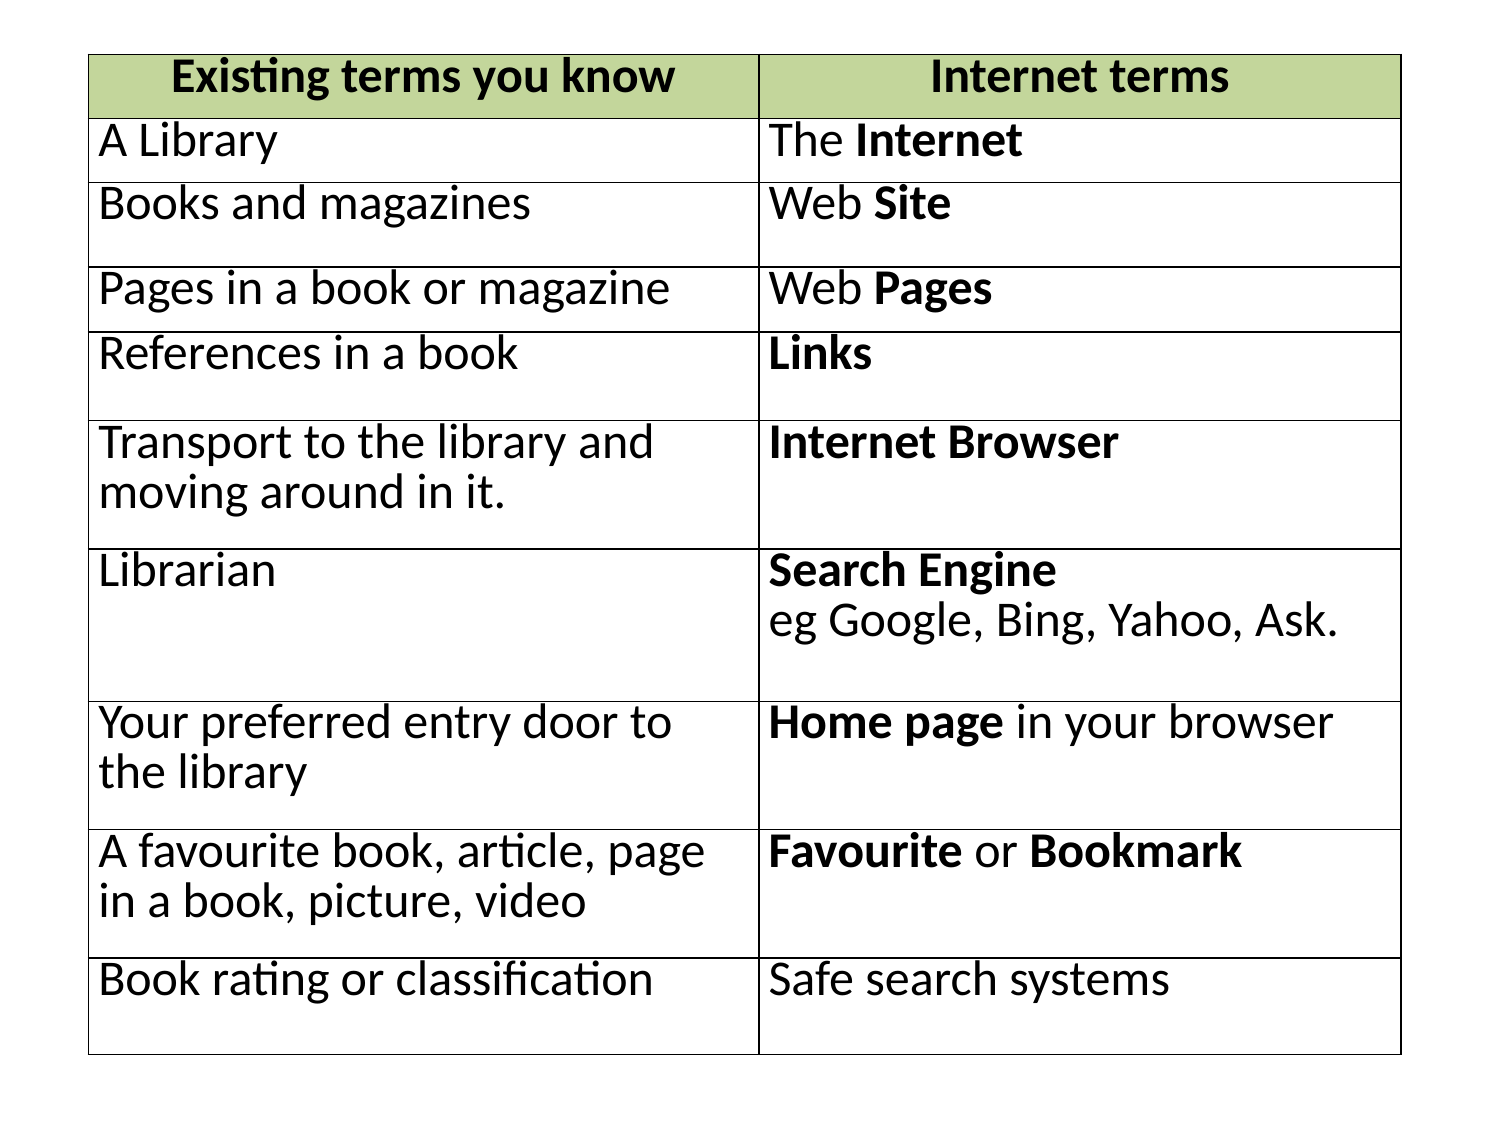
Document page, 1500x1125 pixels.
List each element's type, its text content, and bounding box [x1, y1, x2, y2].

table_header Internet terms [760, 55, 1400, 118]
table_header Existing terms you know [89, 55, 758, 118]
table_cell Links [760, 333, 1400, 420]
table_cell Favourite or Bookmark [760, 830, 1400, 957]
table_cell A Library [89, 119, 758, 182]
table_cell Internet Browser [760, 421, 1400, 548]
table_cell Home page in your browser [760, 702, 1400, 829]
table_cell Transport to the library and moving around in it. [89, 421, 758, 548]
table_cell Book rating or classification [89, 959, 758, 1054]
table_cell Books and magazines [89, 183, 758, 266]
table_cell Your preferred entry door to the library [89, 702, 758, 829]
table_cell The Internet [760, 119, 1400, 182]
table_cell Search Engine eg Google, Bing, Yahoo, Ask. [760, 550, 1400, 701]
table_cell Web Pages [760, 268, 1400, 331]
table_cell Pages in a book or magazine [89, 268, 758, 331]
table_cell Web Site [760, 183, 1400, 266]
table_cell Librarian [89, 550, 758, 701]
table_cell References in a book [89, 333, 758, 420]
table_cell Safe search systems [760, 959, 1400, 1054]
table_cell A favourite book, article, page in a book, picture, video [89, 830, 758, 957]
